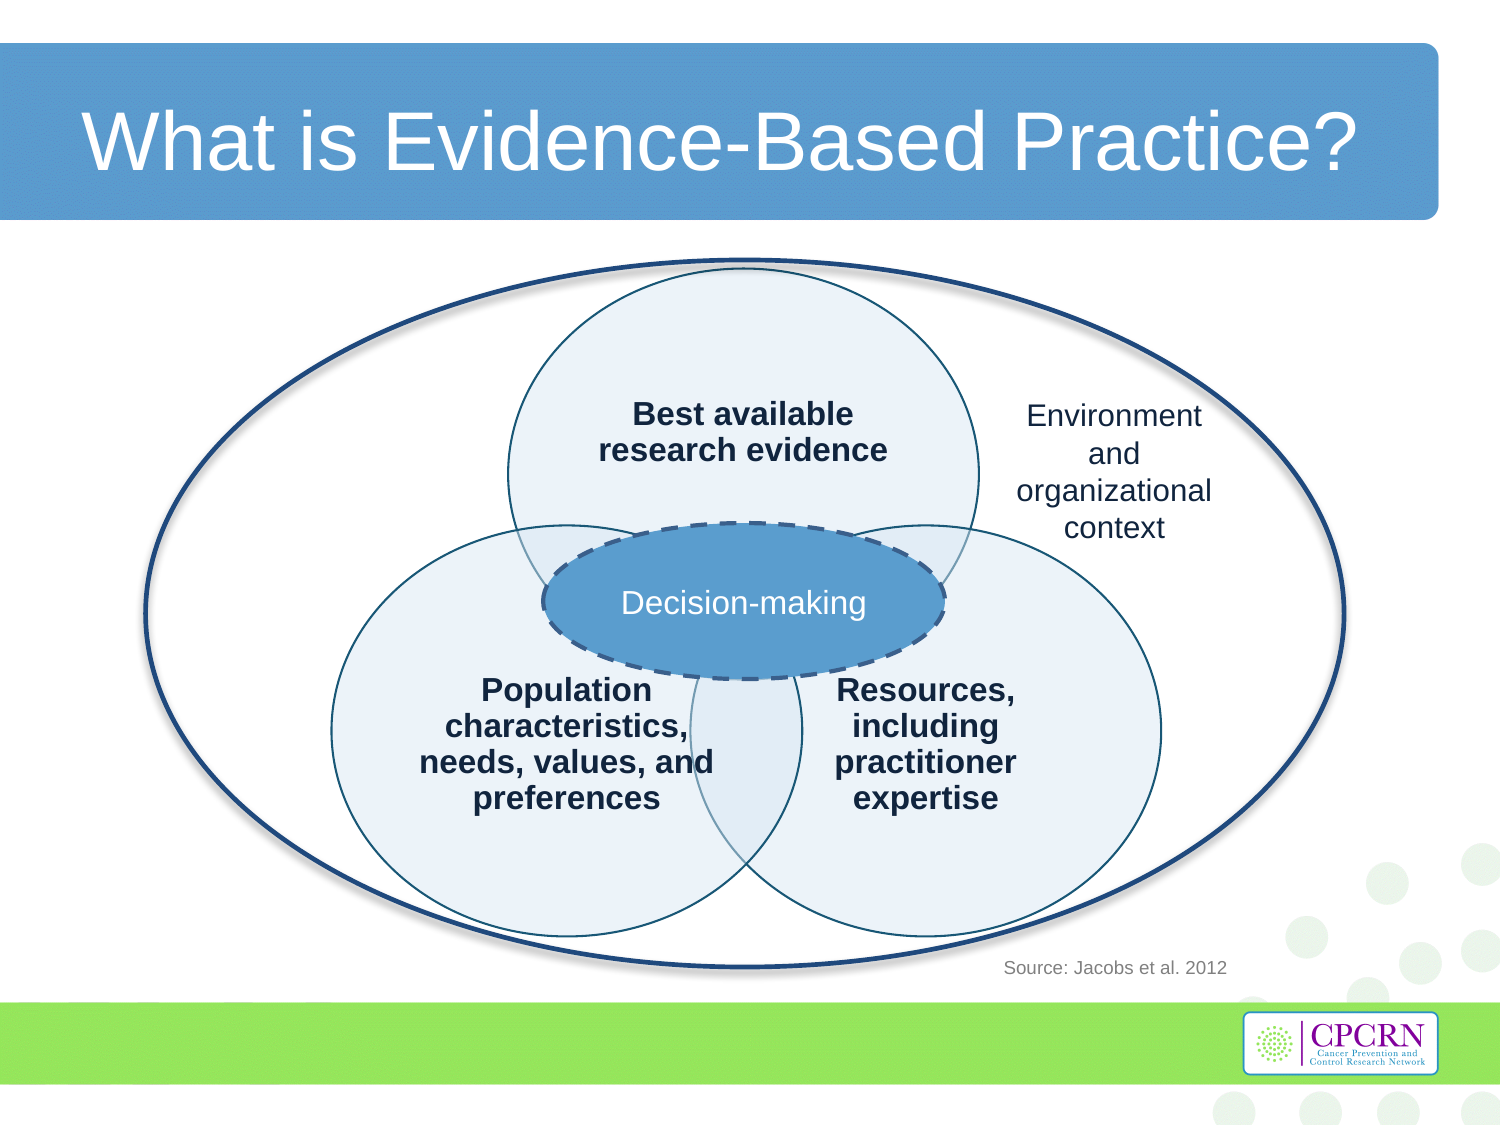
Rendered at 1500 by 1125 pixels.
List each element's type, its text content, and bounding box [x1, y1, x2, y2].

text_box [114, 259, 1372, 946]
text_box Source: Jacobs et al. 2012 [988, 954, 1243, 986]
title What is Evidence-Based Practice? [66, 42, 1500, 231]
picture [0, 0, 1500, 1125]
text_box [571, 954, 919, 970]
